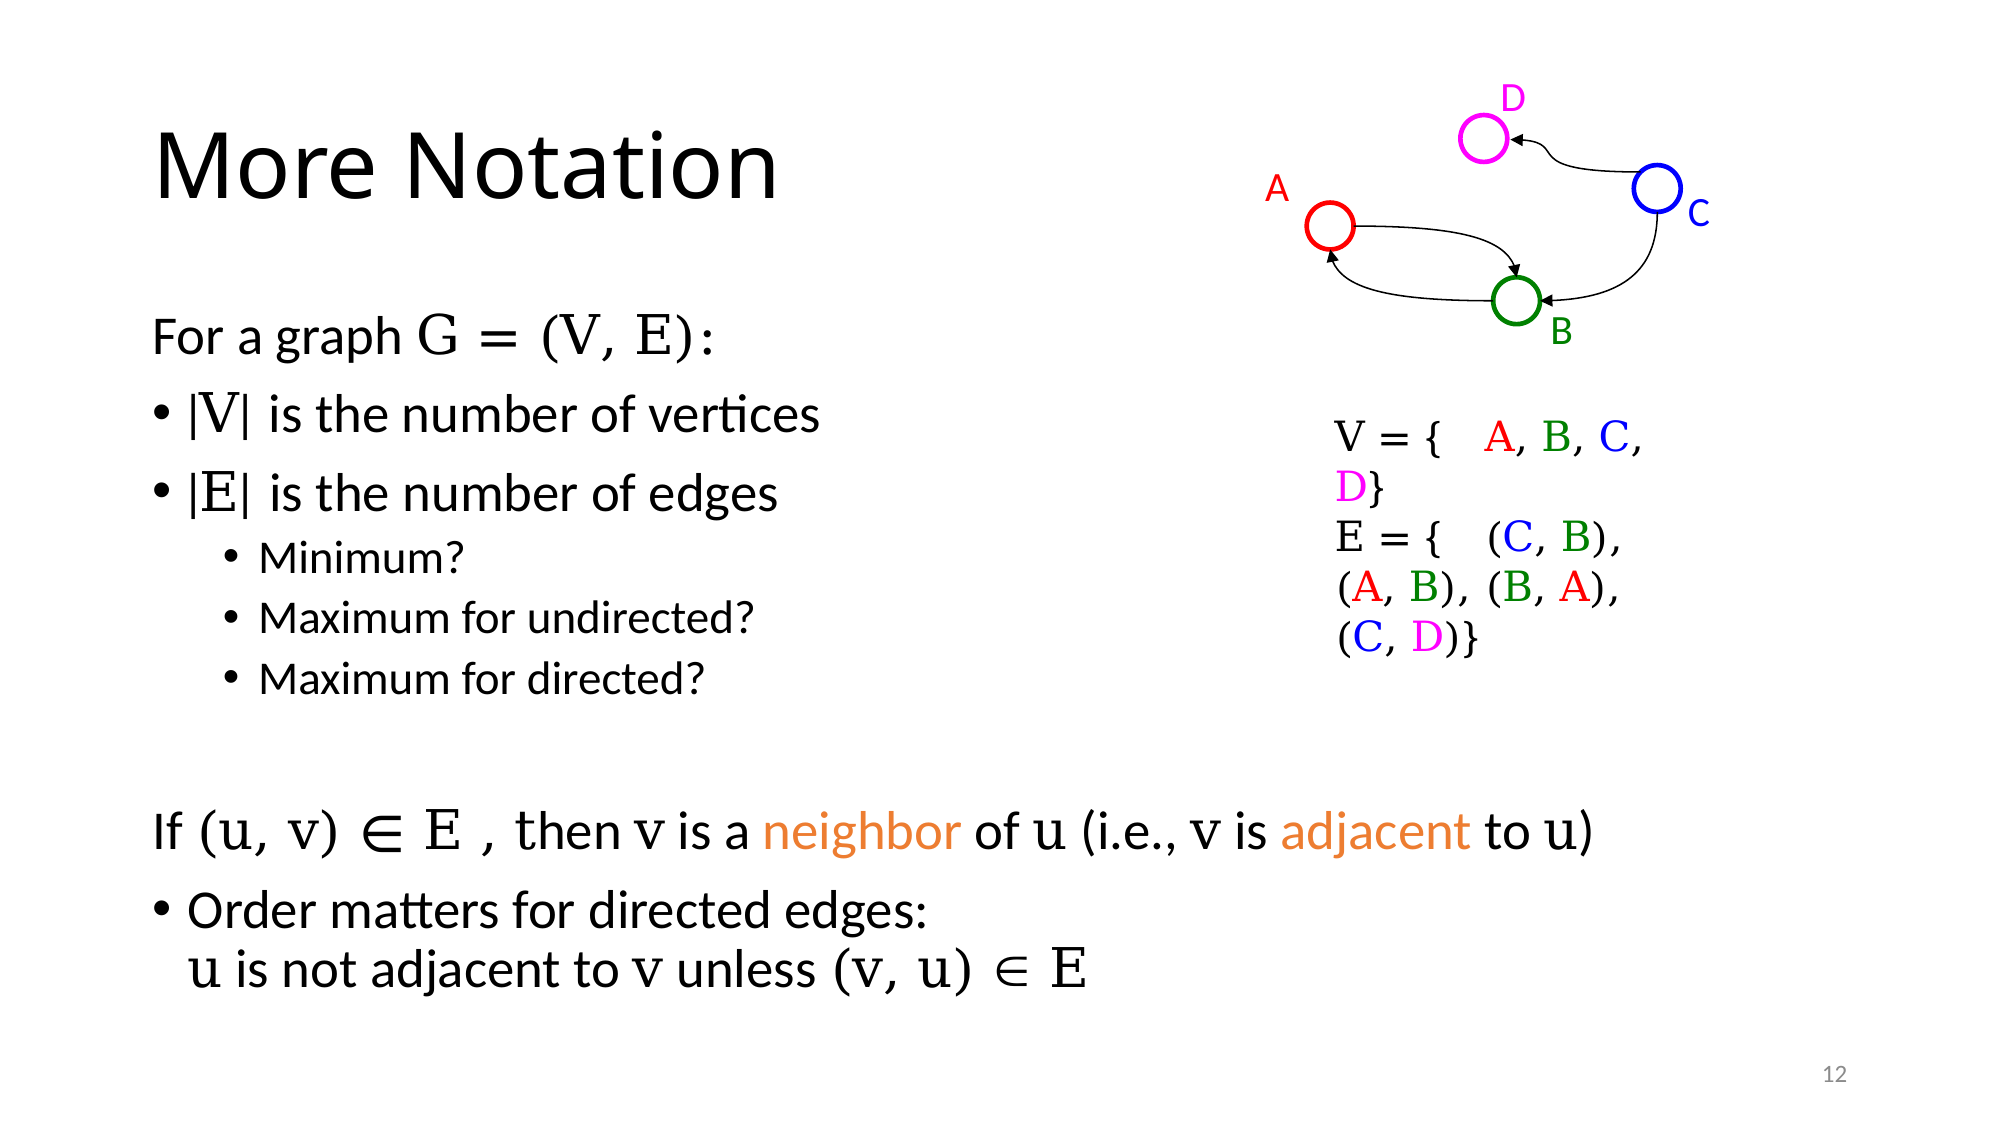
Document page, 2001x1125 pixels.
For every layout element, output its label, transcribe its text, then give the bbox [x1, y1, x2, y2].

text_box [1249, 62, 1726, 570]
title More Notation [137, 59, 1863, 278]
slide_number 12 [1412, 1042, 1863, 1103]
list For a graph G = (V, E): |V| is the number of vertices |E| is the number of edges Minimum? Maximum for undirected? Maximum for directed? If (u, v) ∊ E , then v is a neighbor of u (i.e., v is adjacent to u) Order matters for directed edges: u is not adjacent to v unless (v, u)  E [137, 299, 1863, 1014]
